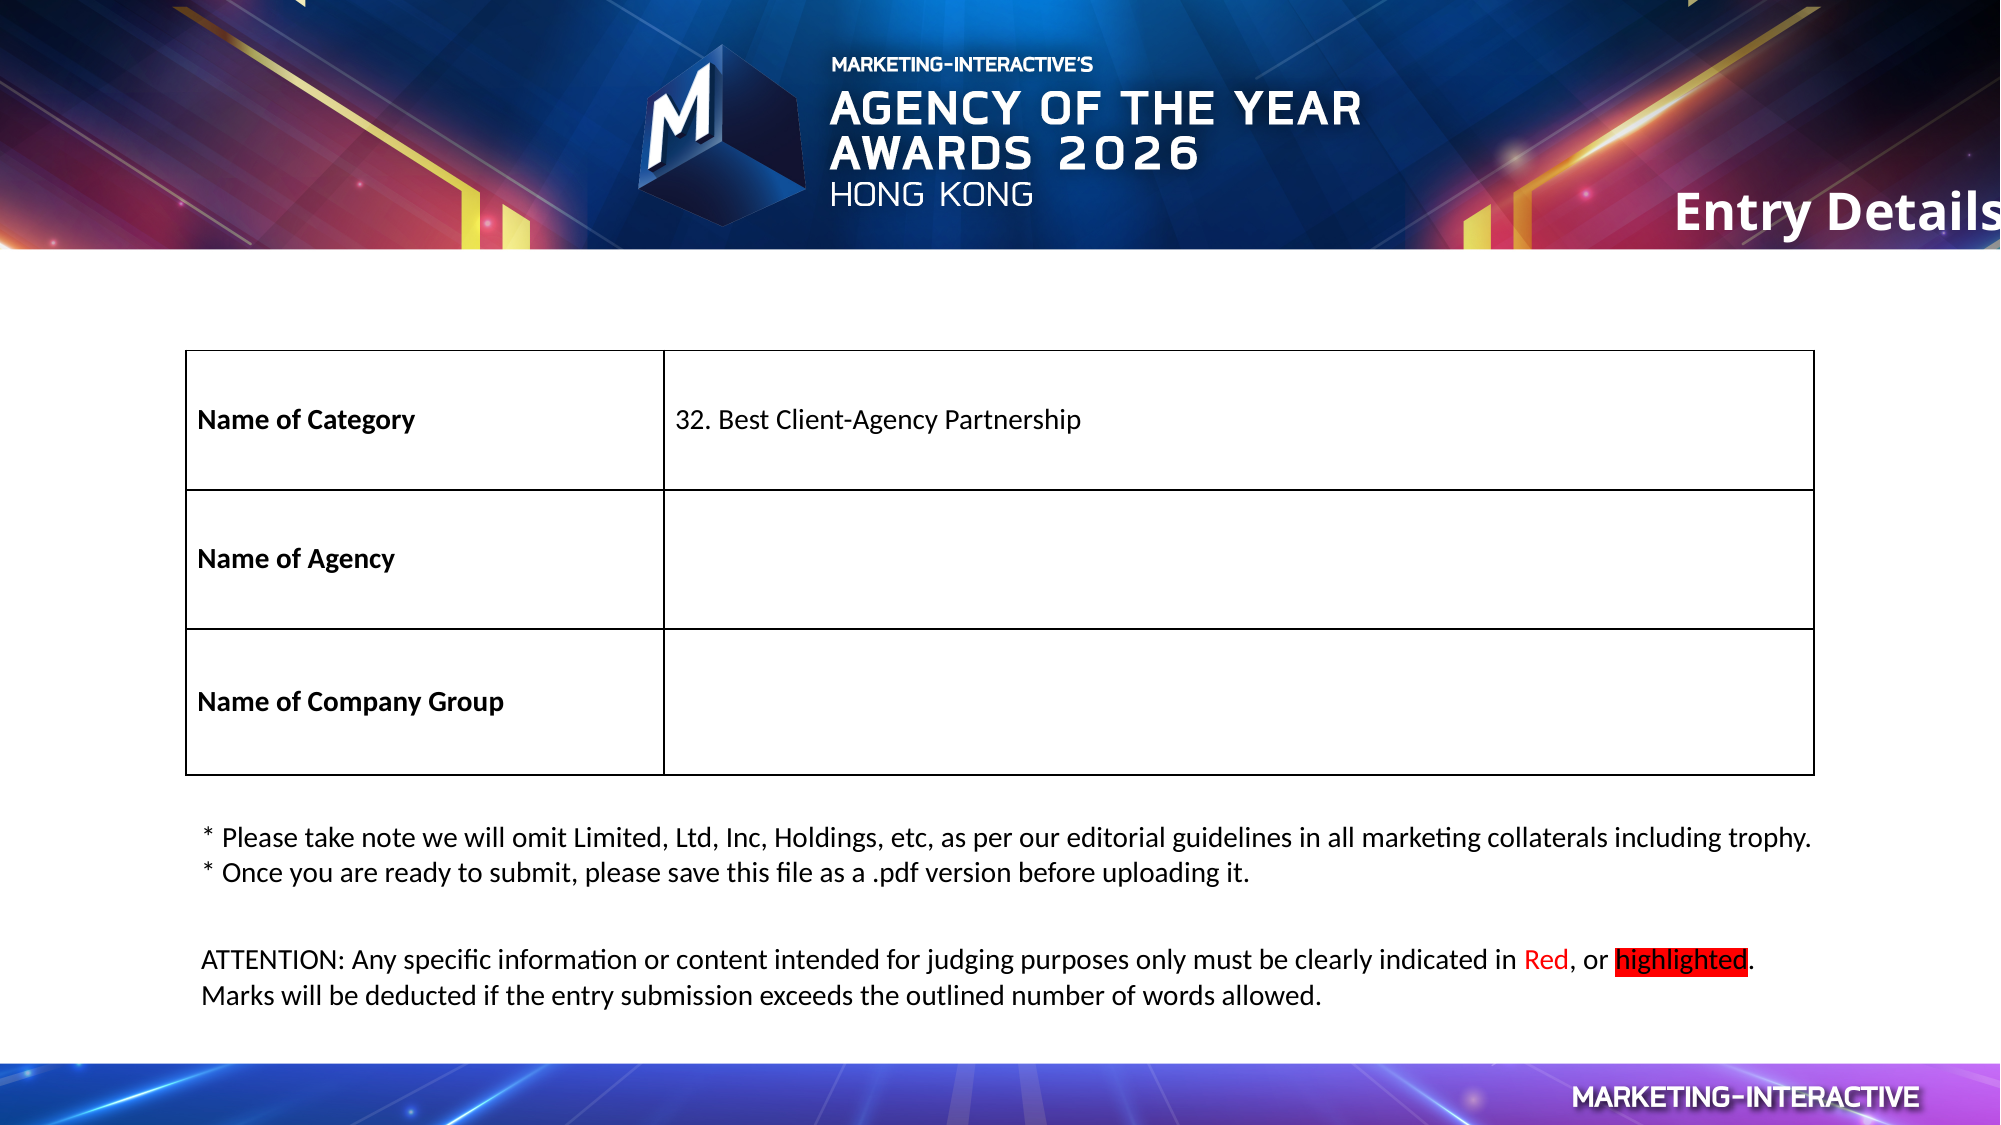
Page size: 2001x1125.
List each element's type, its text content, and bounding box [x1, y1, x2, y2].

table_cell Name of Agency [187, 491, 663, 628]
table_header 32. Best Client-Agency Partnership [665, 351, 1813, 489]
text_box * Please take note we will omit Limited, Ltd, Inc, Holdings, etc, as per our editorial guidelines in all marketing collaterals including trophy. * Once you are ready to submit, please save this file as a .pdf version before uploading it. [186, 811, 1874, 896]
text_box ATTENTION: Any specific information or content intended for judging purposes only must be clearly indicated in Red, or highlighted. Marks will be deducted if the entry submission exceeds the outlined number of words allowed. [186, 933, 1787, 1019]
text_box Entry Details [1658, 169, 2000, 256]
table_cell [665, 630, 1813, 774]
table_header Name of Category [187, 351, 663, 489]
table_cell Name of Company Group [187, 630, 663, 774]
table_cell [665, 491, 1813, 628]
picture [0, 0, 2000, 1125]
